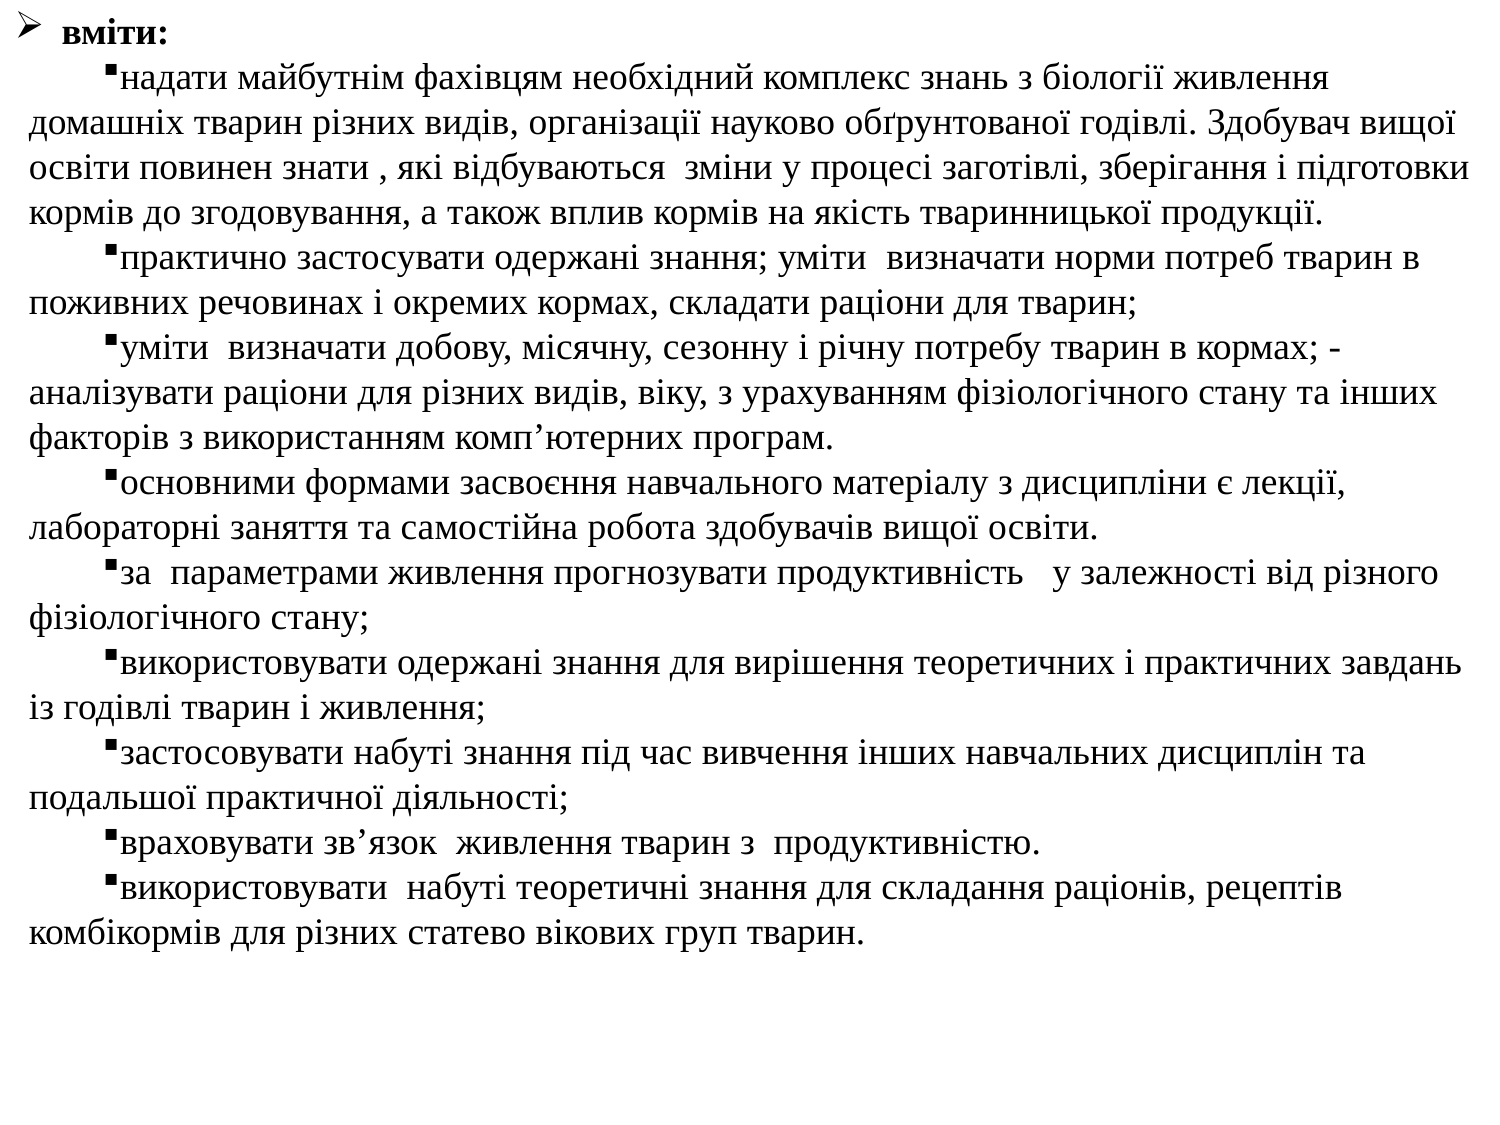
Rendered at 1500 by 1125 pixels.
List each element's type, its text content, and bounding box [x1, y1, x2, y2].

text_box вміти: надати майбутнім фахівцям необхідний комплекс знань з біології живлення домашніх тварин різних видів, організації науково обґрунтованої годівлі. Здобувач вищої освіти повинен знати , які відбуваються зміни у процесі заготівлі, зберігання і підготовки кормів до згодовування, а також вплив кормів на якість тваринницької продукції. практично застосувати одержані знання; уміти визначати норми потреб тварин в поживних речовинах і окремих кормах, складати раціони для тварин; уміти визначати добову, місячну, сезонну і річну потребу тварин в кормах; - аналізувати раціони для різних видів, віку, з урахуванням фізіологічного стану та інших факторів з використанням комп’ютерних програм. основними формами засвоєння навчального матеріалу з дисципліни є лекції, лабораторні заняття та самостійна робота здобувачів вищої освіти. за параметрами живлення прогнозувати продуктивність у залежності від різного фізіологічного стану; використовувати одержані знання для вирішення теоретичних і практичних завдань із годівлі тварин і живлення; застосовувати набуті знання під час вивчення інших навчальних дисциплін та подальшої практичної діяльності; враховувати зв’язок живлення тварин з продуктивністю. використовувати набуті теоретичні знання для складання раціонів, рецептів комбікормів для різних статево вікових груп тварин. [0, 0, 1500, 960]
